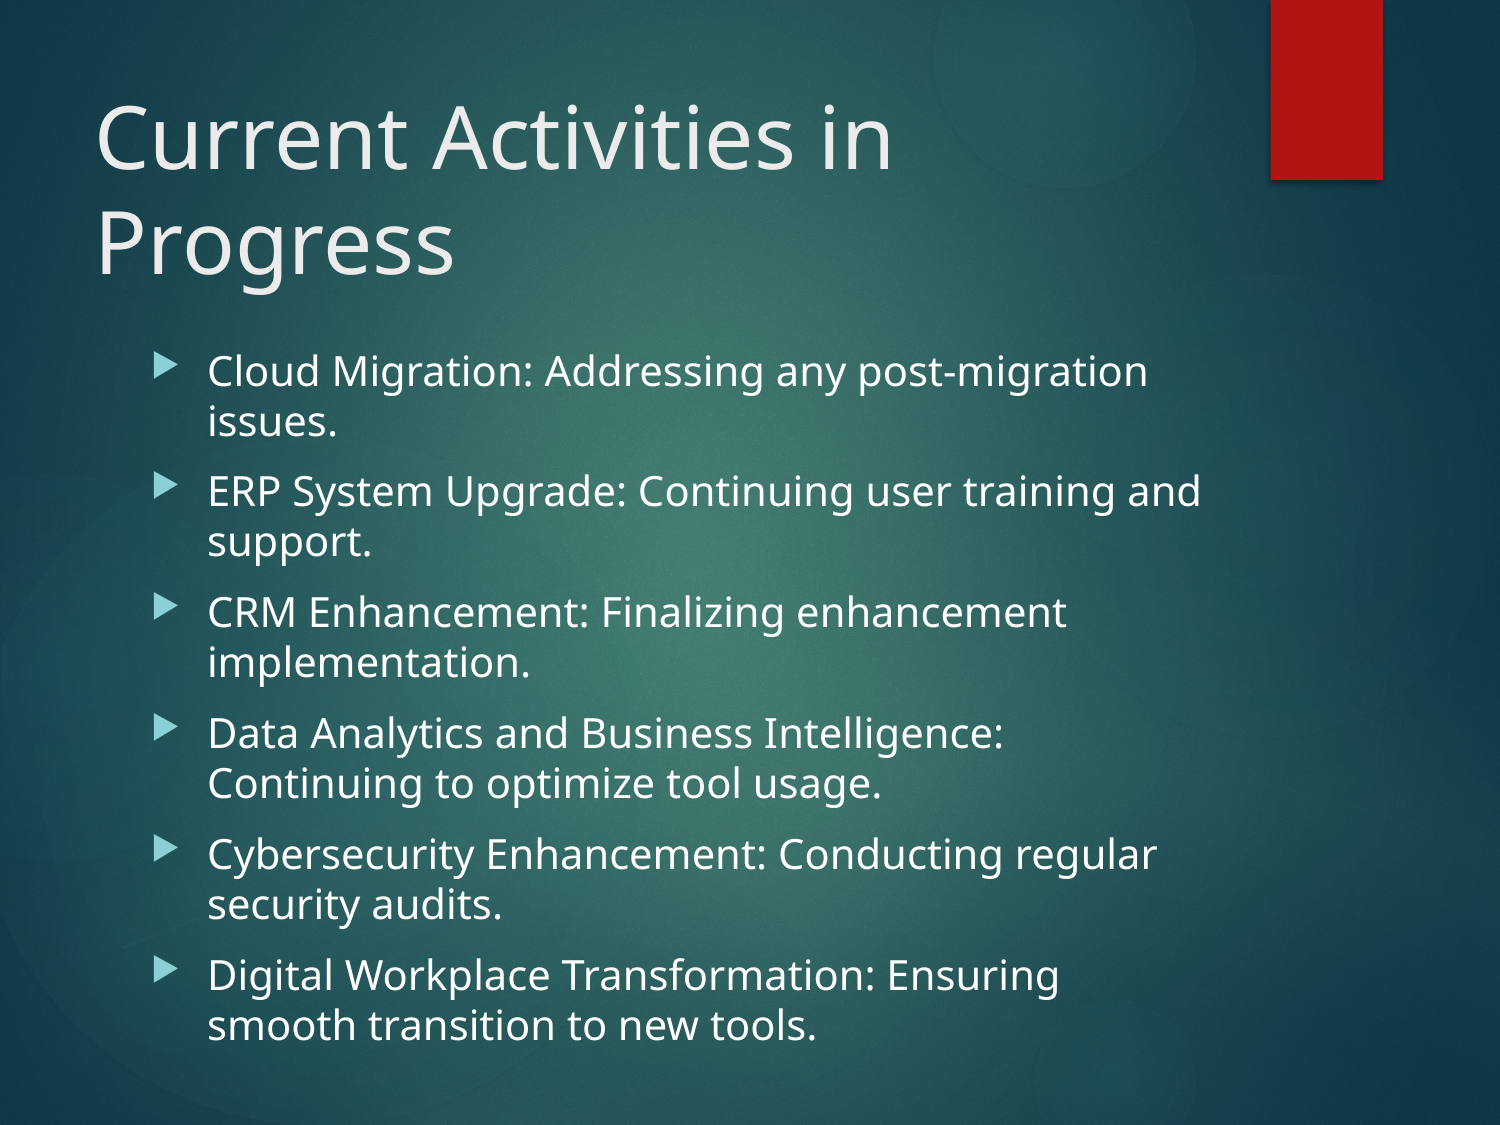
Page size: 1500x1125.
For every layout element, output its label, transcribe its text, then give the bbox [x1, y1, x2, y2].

list Cloud Migration: Addressing any post-migration issues. ERP System Upgrade: Continuing user training and support. CRM Enhancement: Finalizing enhancement implementation. Data Analytics and Business Intelligence: Continuing to optimize tool usage. Cybersecurity Enhancement: Conducting regular security audits. Digital Workplace Transformation: Ensuring smooth transition to new tools. [135, 336, 1237, 1025]
title Current Activities in Progress [79, 74, 1237, 304]
